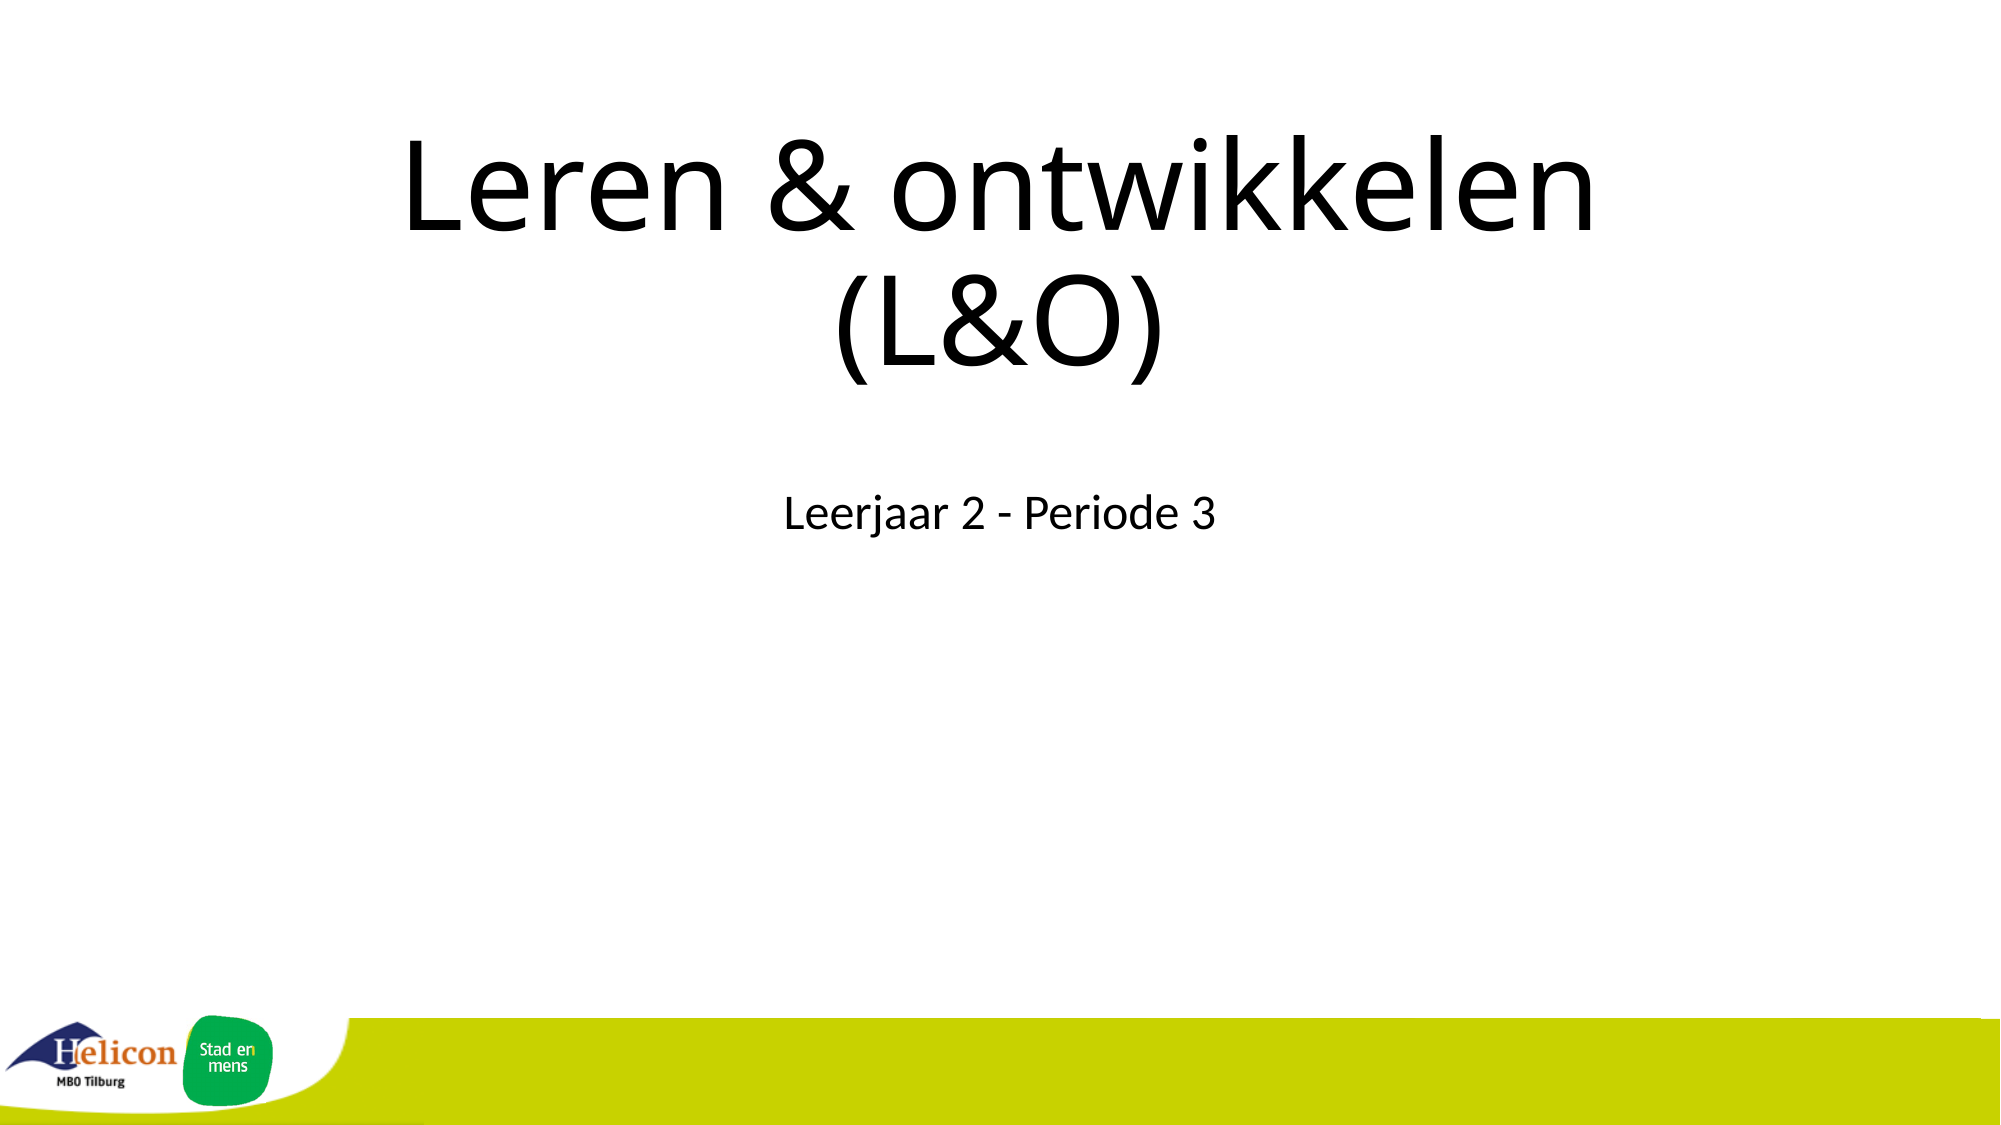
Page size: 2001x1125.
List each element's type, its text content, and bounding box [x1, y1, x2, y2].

title Leren & ontwikkelen (L&O) [249, 183, 1751, 401]
subtitle Leerjaar 2 - Periode 3 [249, 478, 1751, 751]
picture [0, 1013, 424, 1125]
